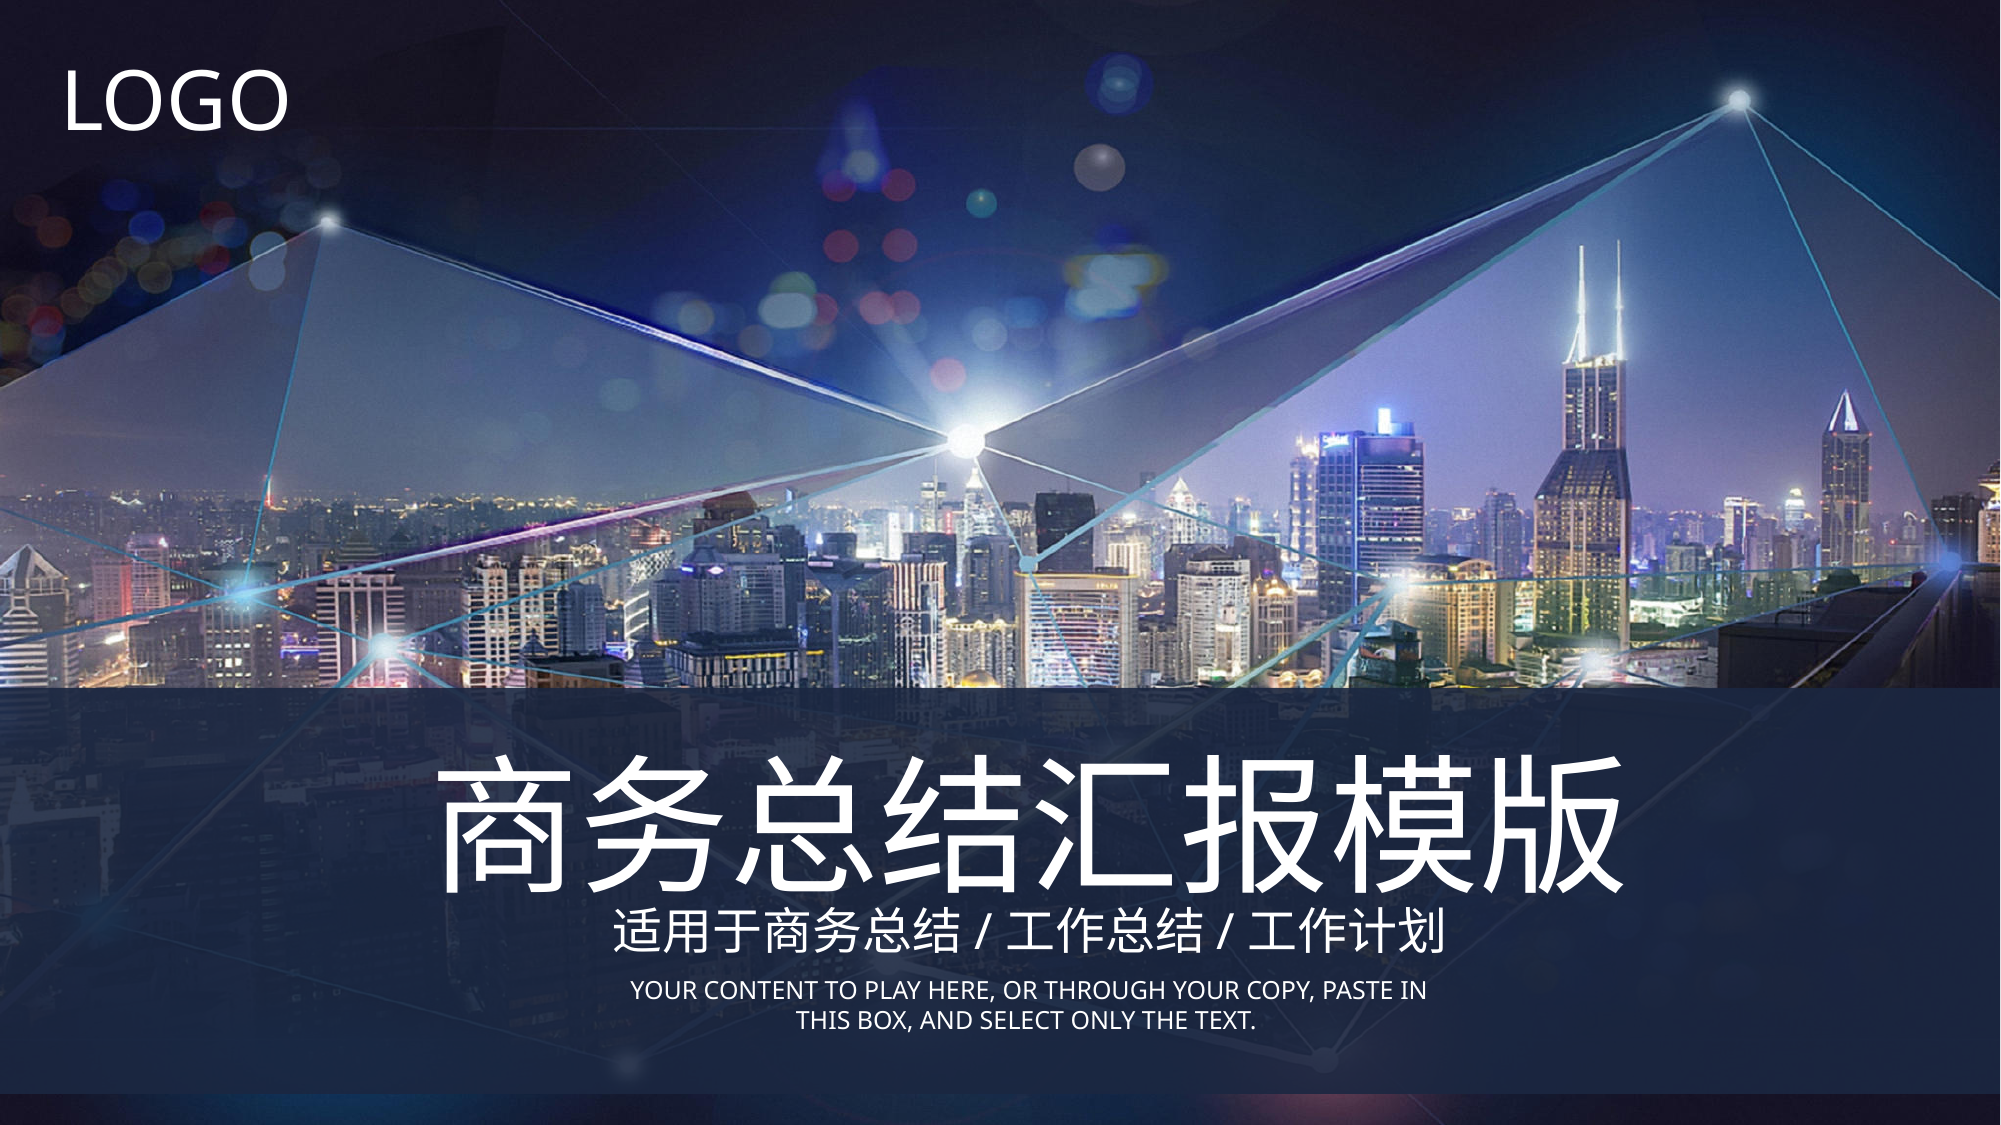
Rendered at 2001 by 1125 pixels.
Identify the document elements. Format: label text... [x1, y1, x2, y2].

text_box LOGO [45, 39, 308, 155]
text_box [0, 687, 2000, 1095]
text_box 适用于商务总结/工作总结/工作计划 [536, 891, 1524, 967]
picture [0, 0, 2001, 1125]
text_box YOUR CONTENT TO PLAY HERE, OR THROUGH YOUR COPY, PASTE IN THIS BOX, AND SELECT ONLY THE TEXT. [595, 967, 1465, 1043]
text_box 商务总结汇报模版 [415, 724, 1645, 919]
